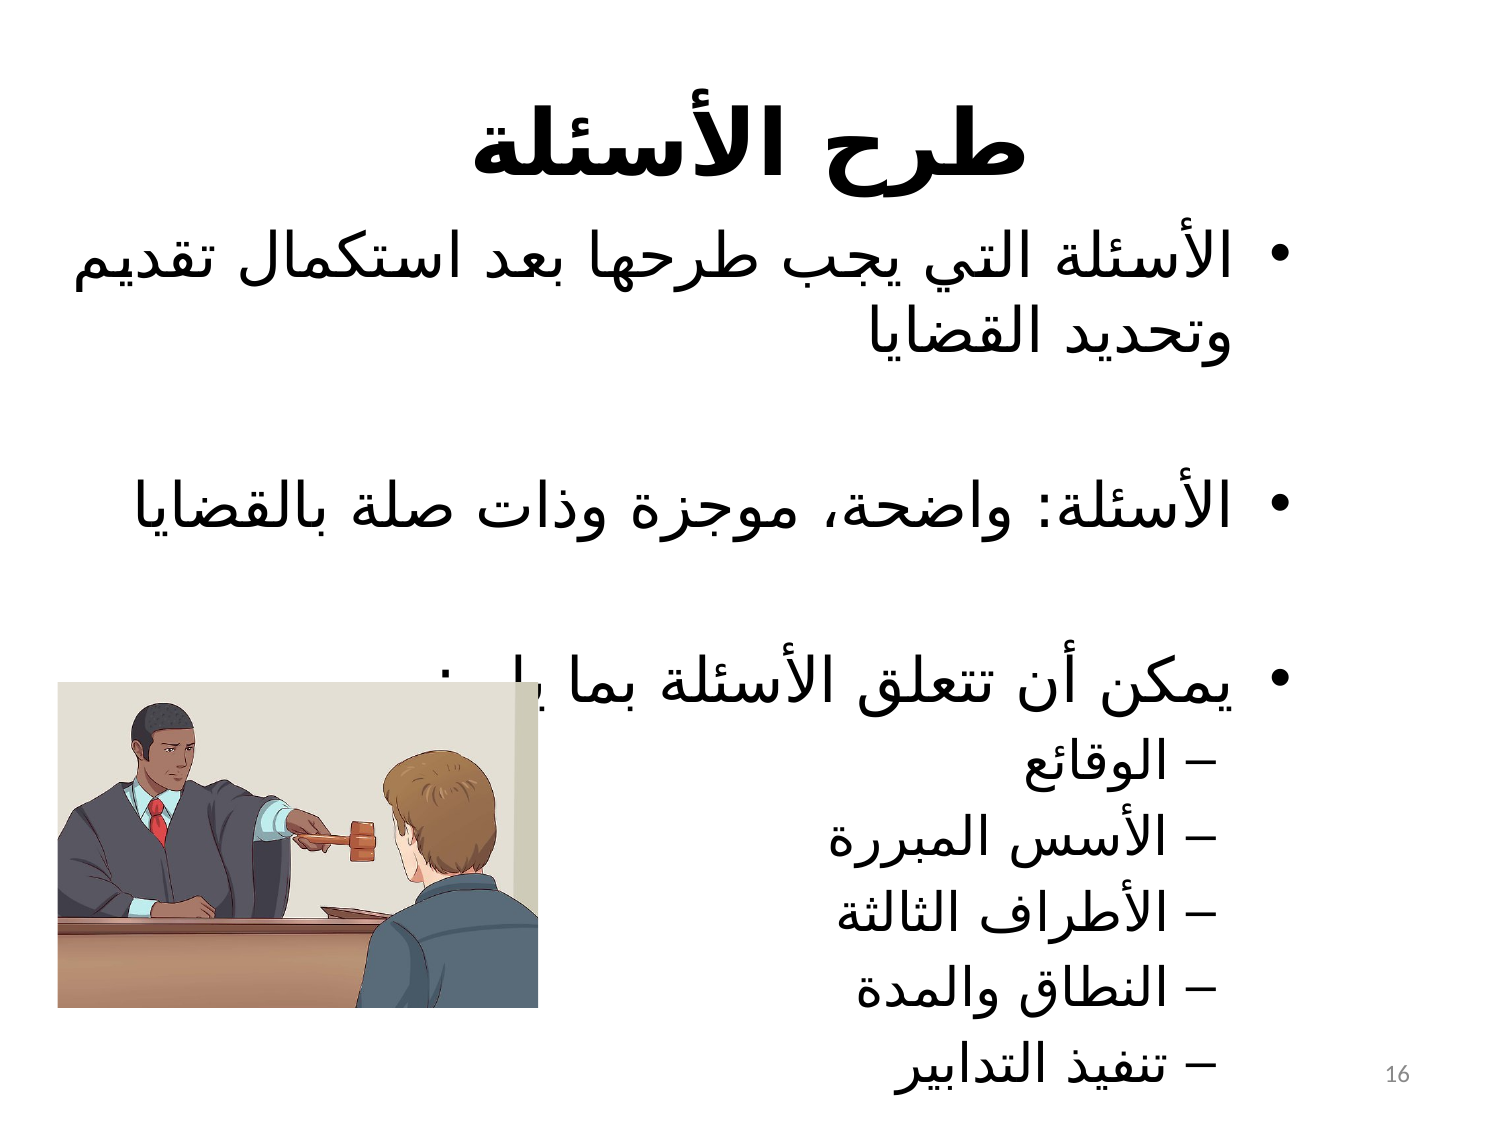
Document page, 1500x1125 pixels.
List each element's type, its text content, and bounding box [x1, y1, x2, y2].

text_box الأسئلة التي يجب طرحها بعد استكمال تقديم وتحديد القضايا الأسئلة: واضحة، موجزة وذات صلة بالقضايا يمكن أن تتعلق الأسئلة بما يلي: الوقائع الأسس المبررة الأطراف الثالثة النطاق والمدة تنفيذ التدابير [57, 207, 1306, 1125]
slide_number 16 [1074, 1042, 1425, 1103]
title طرح الأسئلة [75, 45, 1425, 233]
picture [57, 647, 539, 1008]
